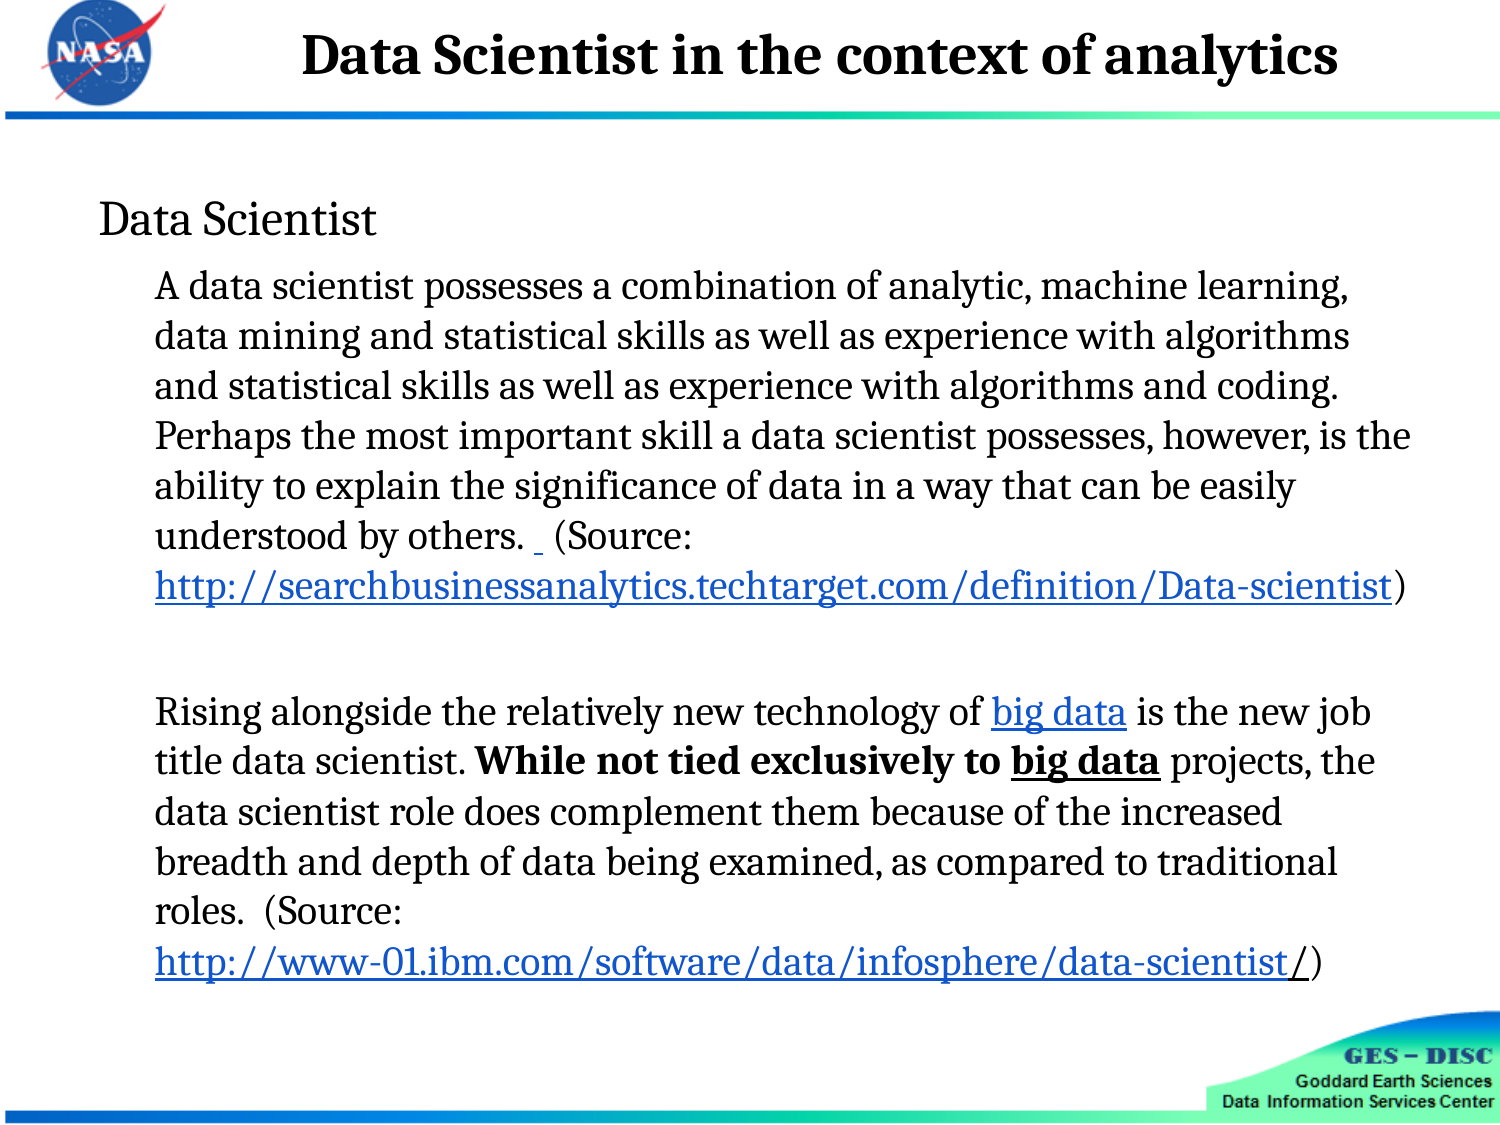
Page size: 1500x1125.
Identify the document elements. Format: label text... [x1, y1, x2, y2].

title Data Scientist in the context of analytics [202, 8, 1401, 101]
text_box [4, 0, 1500, 1125]
text_box Data Scientist A data scientist possesses a combination of analytic, machine learning, data mining and statistical skills as well as experience with algorithms and statistical skills as well as experience with algorithms and coding. Perhaps the most important skill a data scientist possesses, however, is the ability to explain the significance of data in a way that can be easily understood by others. (Source: http://searchbusinessanalytics.techtarget.com/definition/Data-scientist) Rising alongside the relatively new technology of big data is the new job title data scientist. While not tied exclusively to big data projects, the data scientist role does complement them because of the increased breadth and depth of data being examined, as compared to traditional roles. (Source: http://www-01.ibm.com/software/data/infosphere/data-scientist/) [83, 170, 1434, 771]
